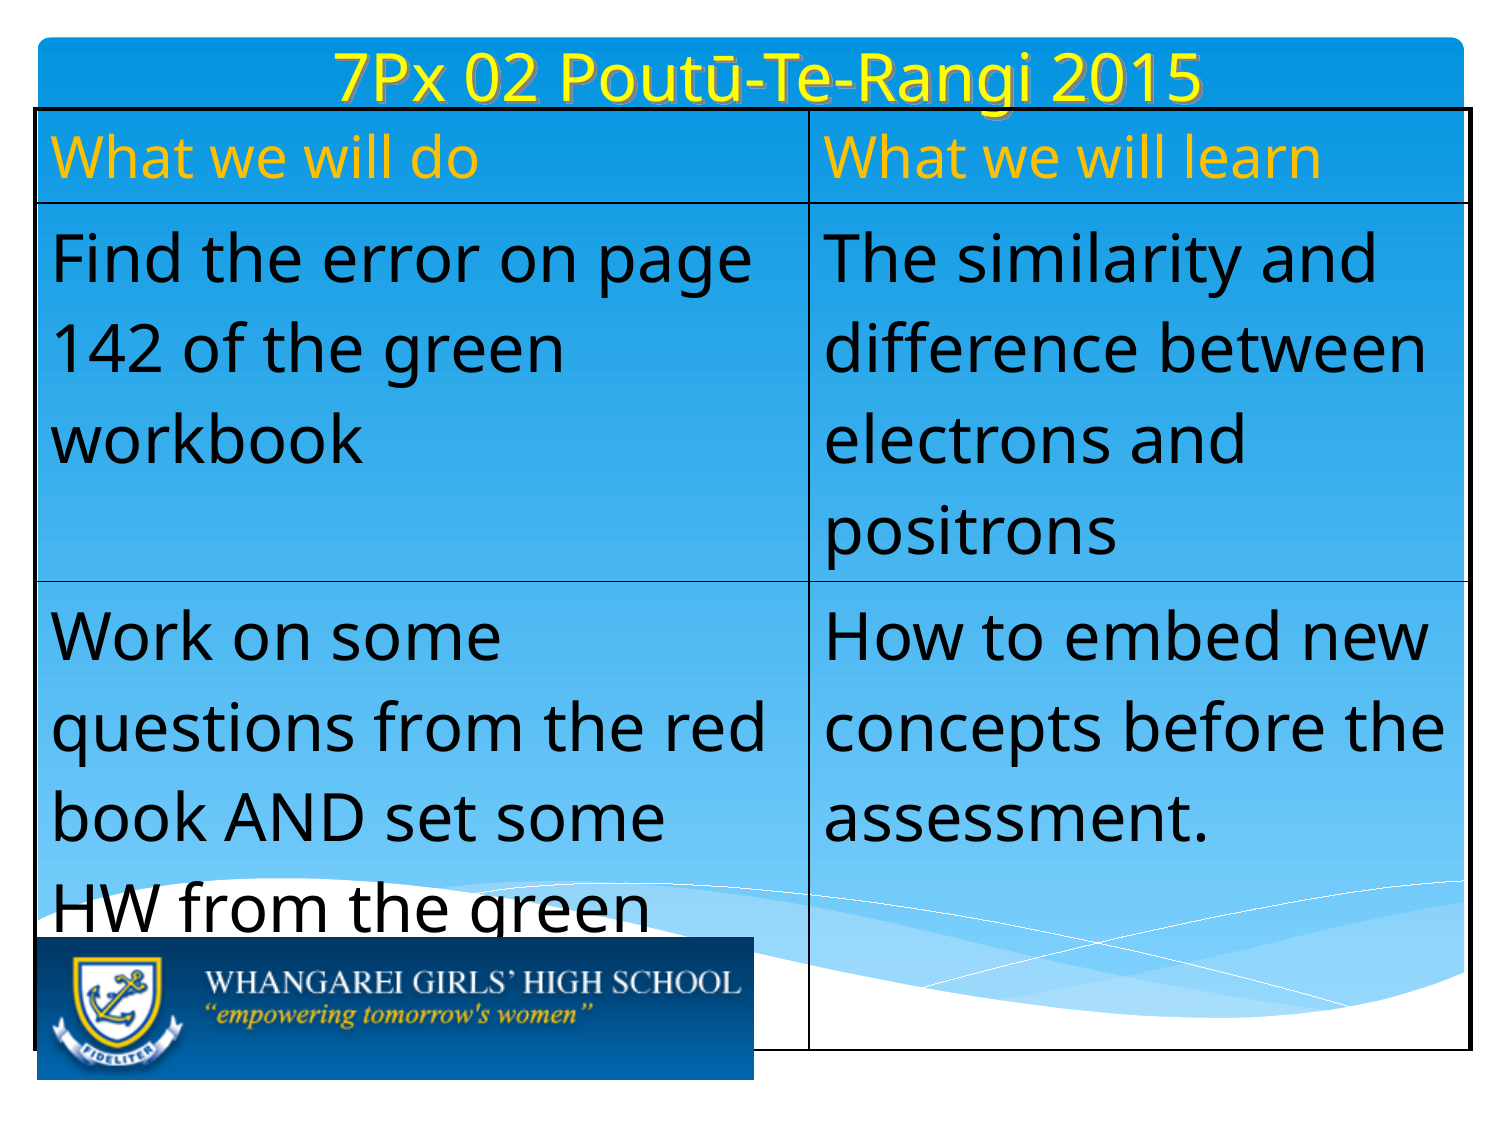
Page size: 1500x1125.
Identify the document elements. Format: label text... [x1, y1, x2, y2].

table_header What we will learn [810, 111, 1468, 202]
table_cell How to embed new concepts before the assessment. [810, 582, 1468, 1049]
table_header What we will do [37, 111, 808, 202]
table_cell Find the error on page 142 of the green workbook [37, 204, 808, 581]
table_cell The similarity and difference between electrons and positrons [810, 204, 1468, 581]
table_cell Work on some questions from the red book AND set some HW from the green book [37, 582, 808, 1049]
picture [37, 937, 754, 1080]
text_box 7Px 02 Poutū-Te-Rangi 2015 [162, 24, 1375, 107]
